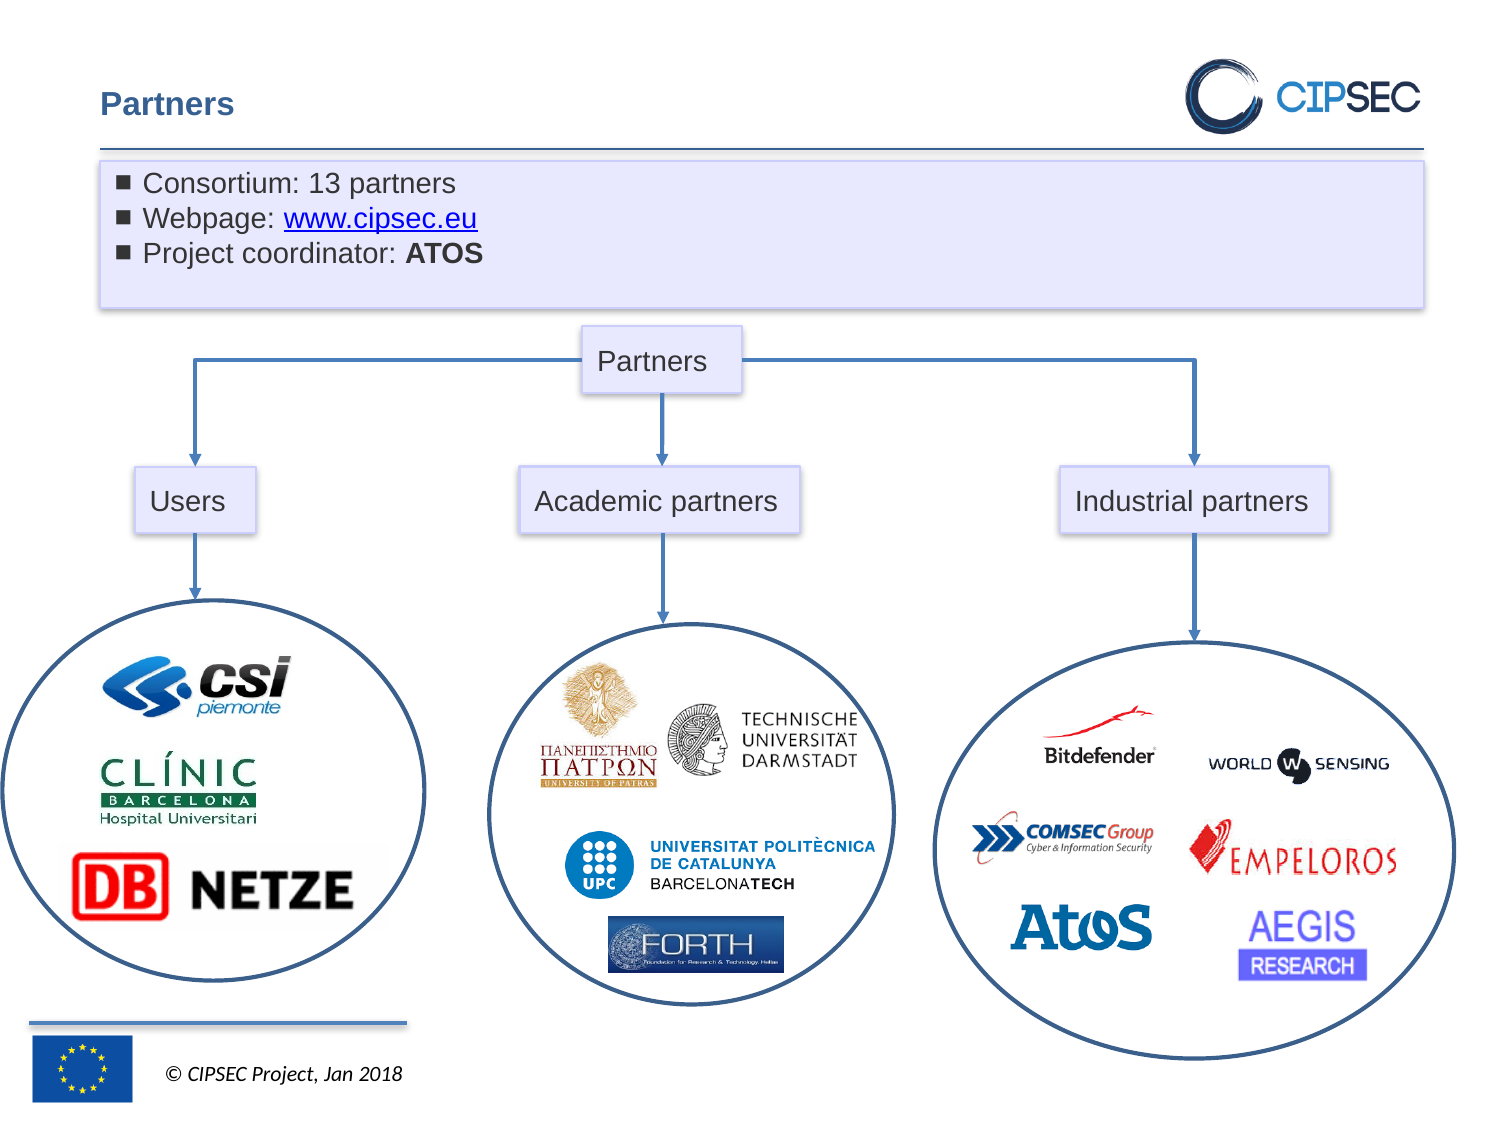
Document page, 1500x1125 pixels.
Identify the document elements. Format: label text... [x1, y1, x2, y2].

picture [996, 891, 1153, 964]
text_box [578, 622, 847, 689]
picture [1033, 692, 1175, 770]
picture [58, 843, 389, 930]
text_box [29, 1032, 421, 1107]
text_box [0, 598, 427, 918]
title Partners [100, 54, 1069, 147]
picture [565, 830, 875, 900]
text_box [932, 640, 1457, 1061]
picture [1233, 904, 1371, 986]
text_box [194, 359, 583, 467]
picture [83, 642, 318, 731]
picture [969, 809, 1155, 866]
picture [1181, 56, 1424, 138]
picture [99, 751, 256, 827]
text_box [78, 939, 349, 983]
picture [1189, 710, 1407, 875]
picture [533, 655, 858, 794]
text_box Partners [582, 326, 743, 394]
text_box Users [134, 466, 256, 534]
picture [607, 916, 784, 973]
text_box Industrial partners [1059, 466, 1330, 534]
text_box Academic partners [519, 466, 801, 534]
text_box [487, 698, 897, 1007]
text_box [742, 359, 1195, 467]
text_box Consortium: 13 partners Webpage: www.cipsec.eu Project coordinator: ATOS [99, 160, 1424, 308]
